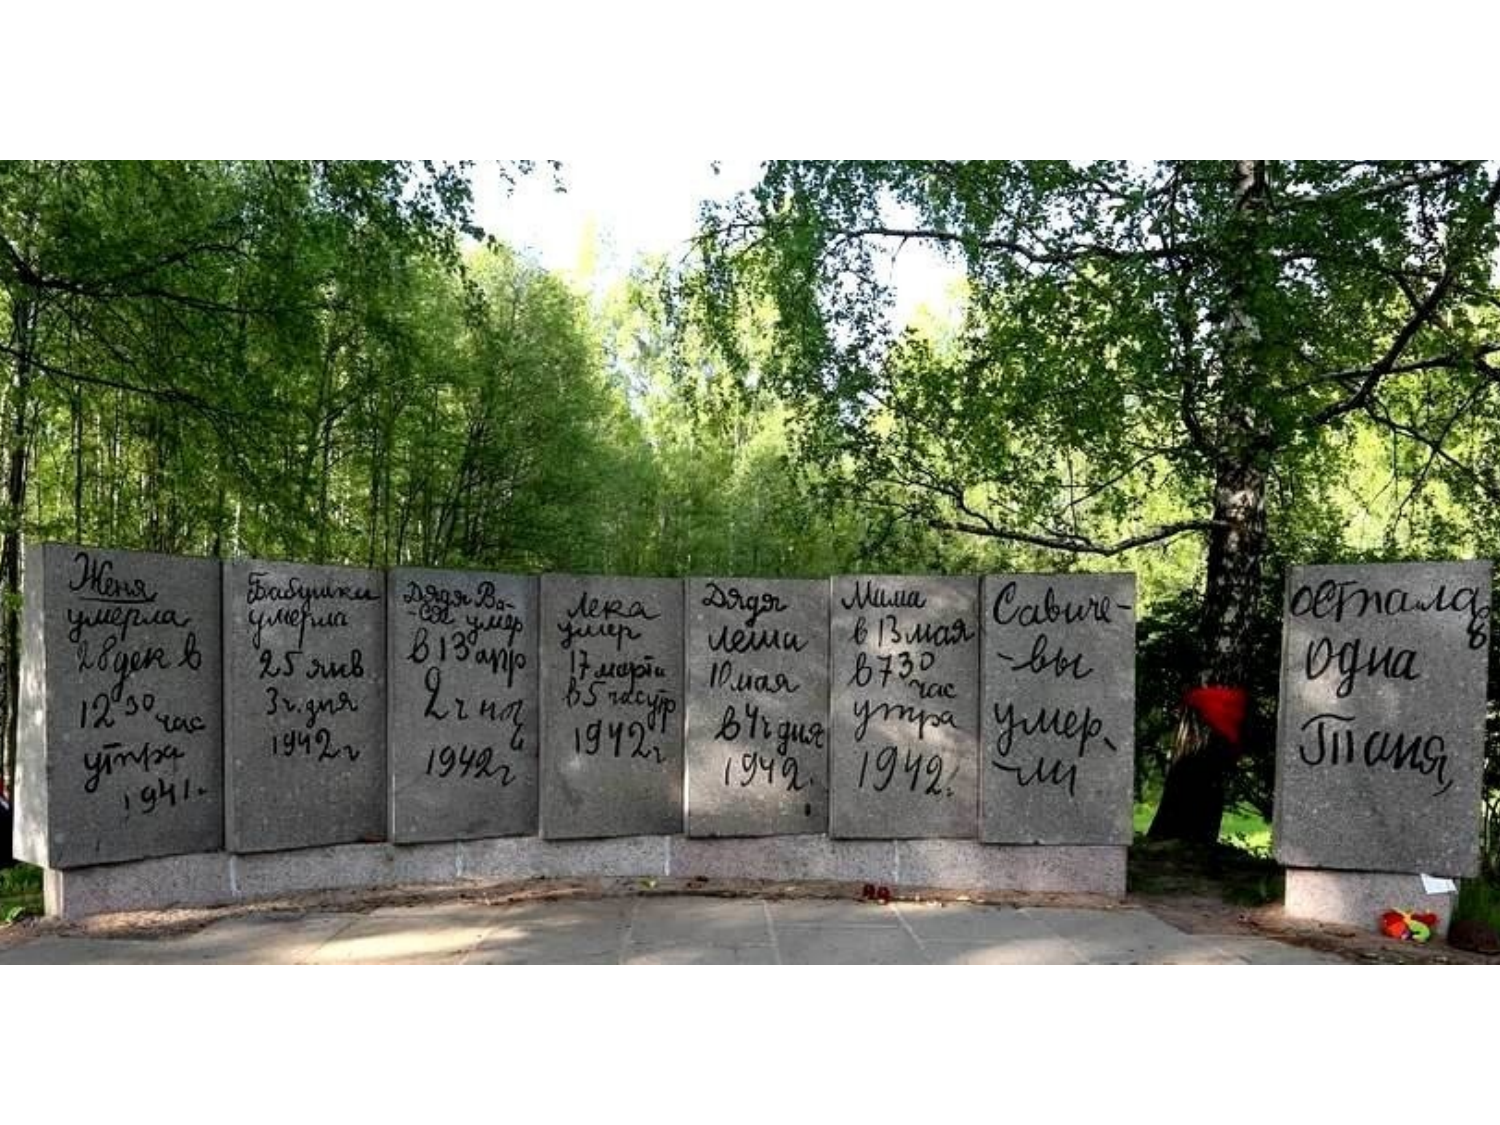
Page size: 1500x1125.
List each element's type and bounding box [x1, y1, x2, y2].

picture [0, 160, 1500, 965]
